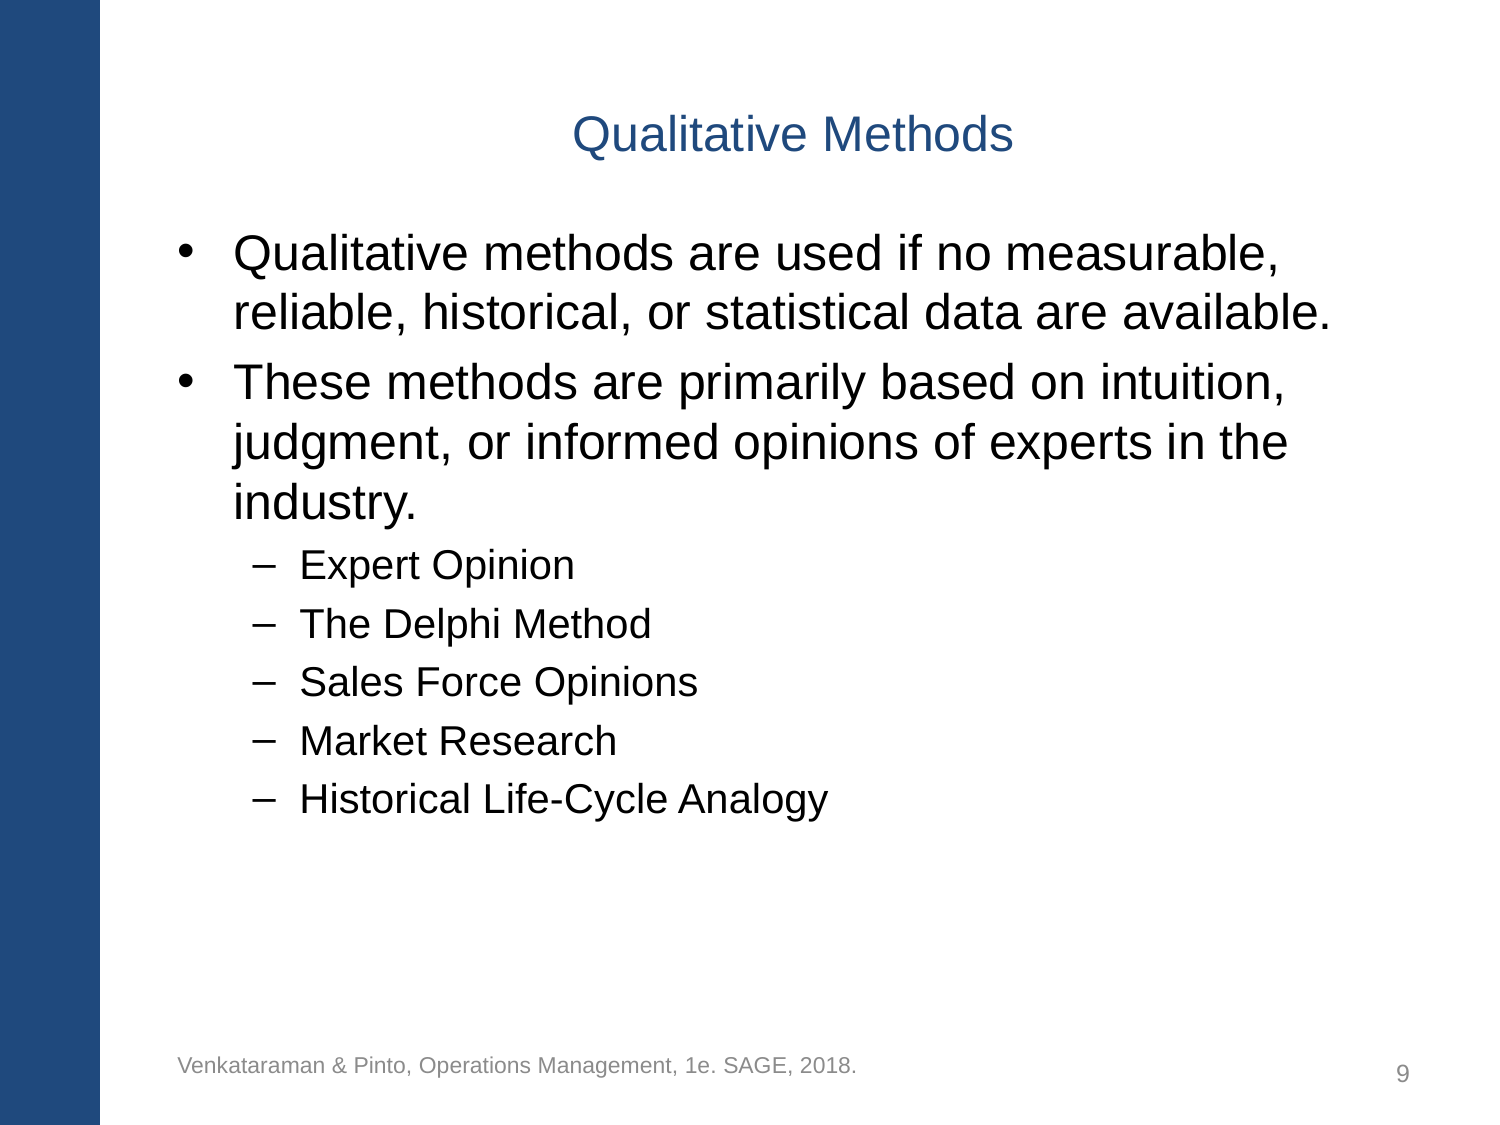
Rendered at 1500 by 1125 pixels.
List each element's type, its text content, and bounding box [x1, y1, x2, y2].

title Qualitative Methods [162, 37, 1425, 212]
slide_number 9 [1350, 1042, 1425, 1103]
list Qualitative methods are used if no measurable, reliable, historical, or statistical data are available. These methods are primarily based on intuition, judgment, or informed opinions of experts in the industry. Expert Opinion The Delphi Method Sales Force Opinions Market Research Historical Life-Cycle Analogy [162, 212, 1425, 1025]
footer Venkataraman & Pinto, Operations Management, 1e. SAGE, 2018. [162, 1042, 1313, 1103]
